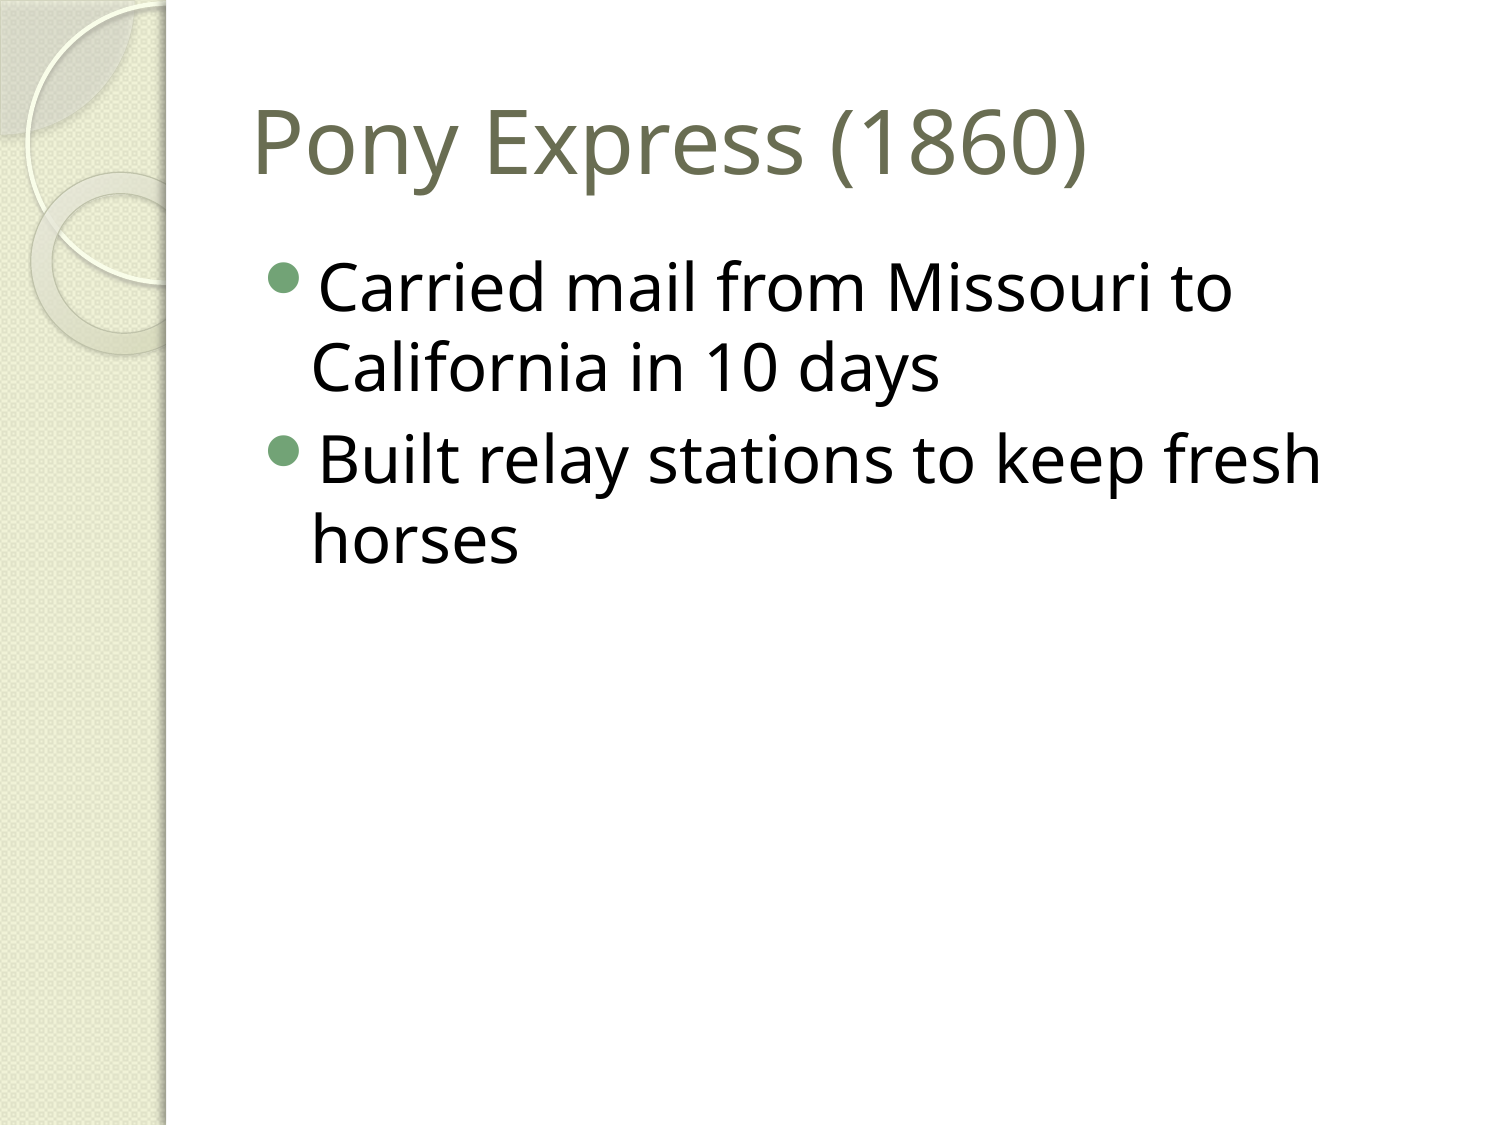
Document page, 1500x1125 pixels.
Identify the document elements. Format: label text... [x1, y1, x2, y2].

title Pony Express (1860) [235, 45, 1466, 233]
list Carried mail from Missouri to California in 10 days Built relay stations to keep fresh horses [235, 237, 1466, 1025]
